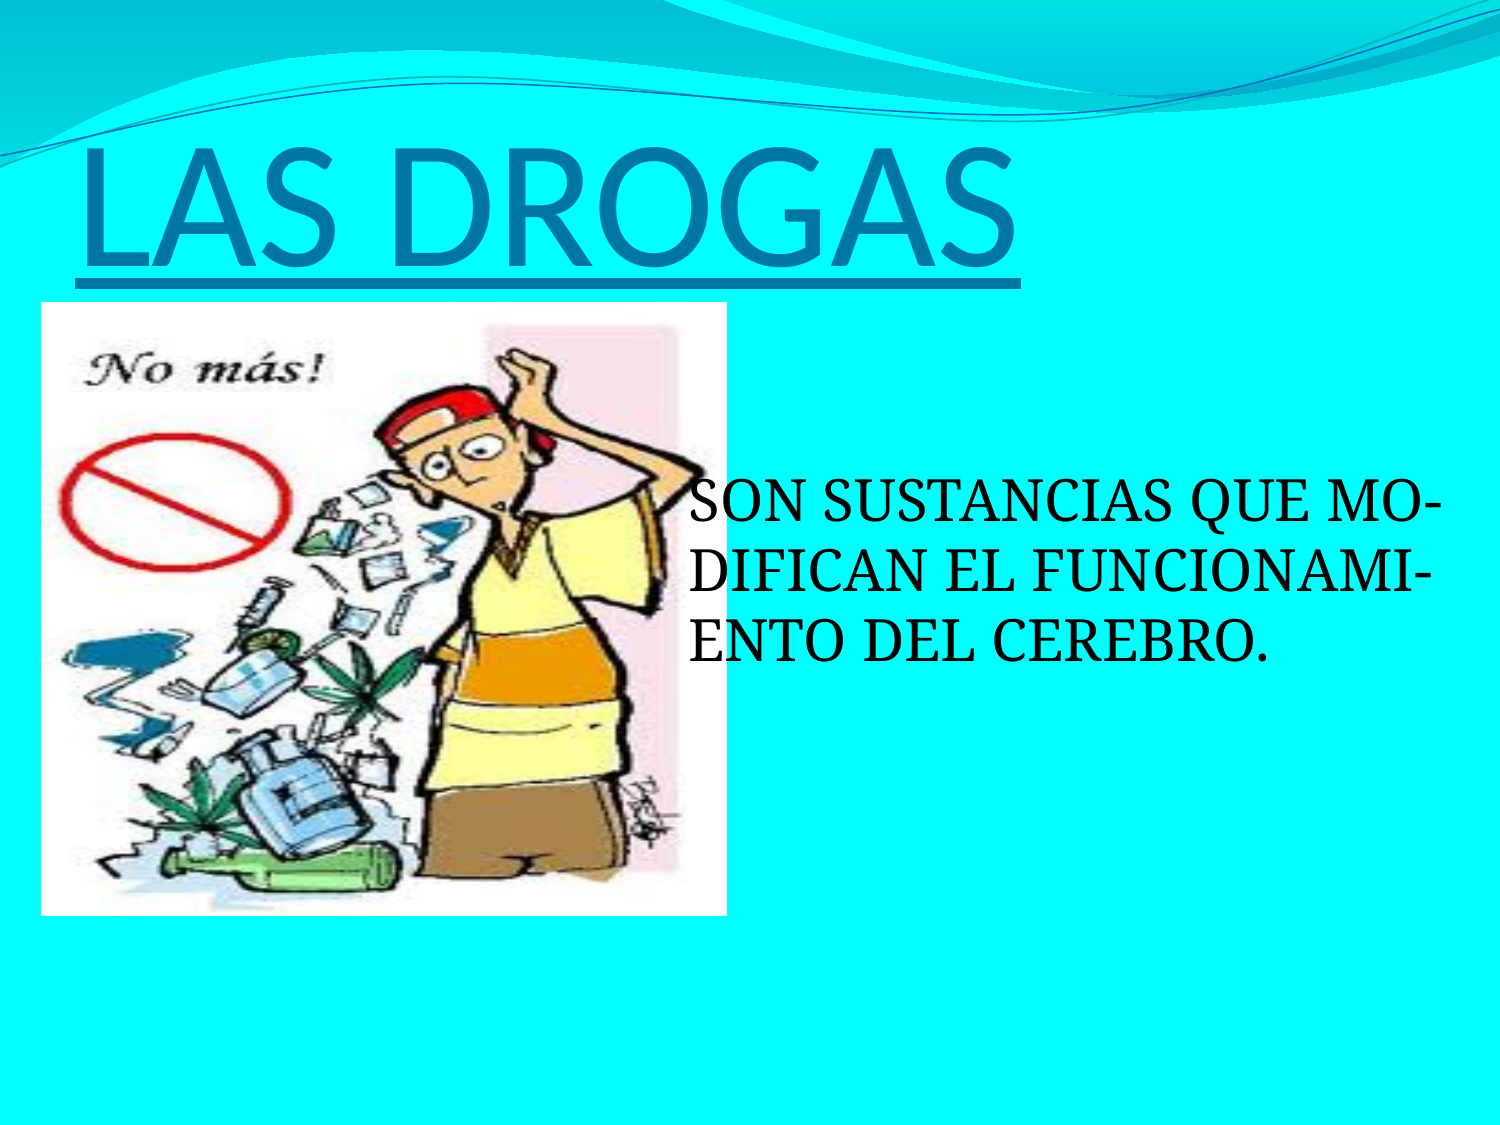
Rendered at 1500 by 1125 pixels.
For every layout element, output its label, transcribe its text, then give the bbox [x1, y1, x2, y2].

text_box SON SUSTANCIAS QUE MO- DIFICAN EL FUNCIONAMI- ENTO DEL CEREBRO. [737, 456, 1463, 681]
picture [41, 302, 727, 916]
title LAS DROGAS [75, 115, 1425, 303]
